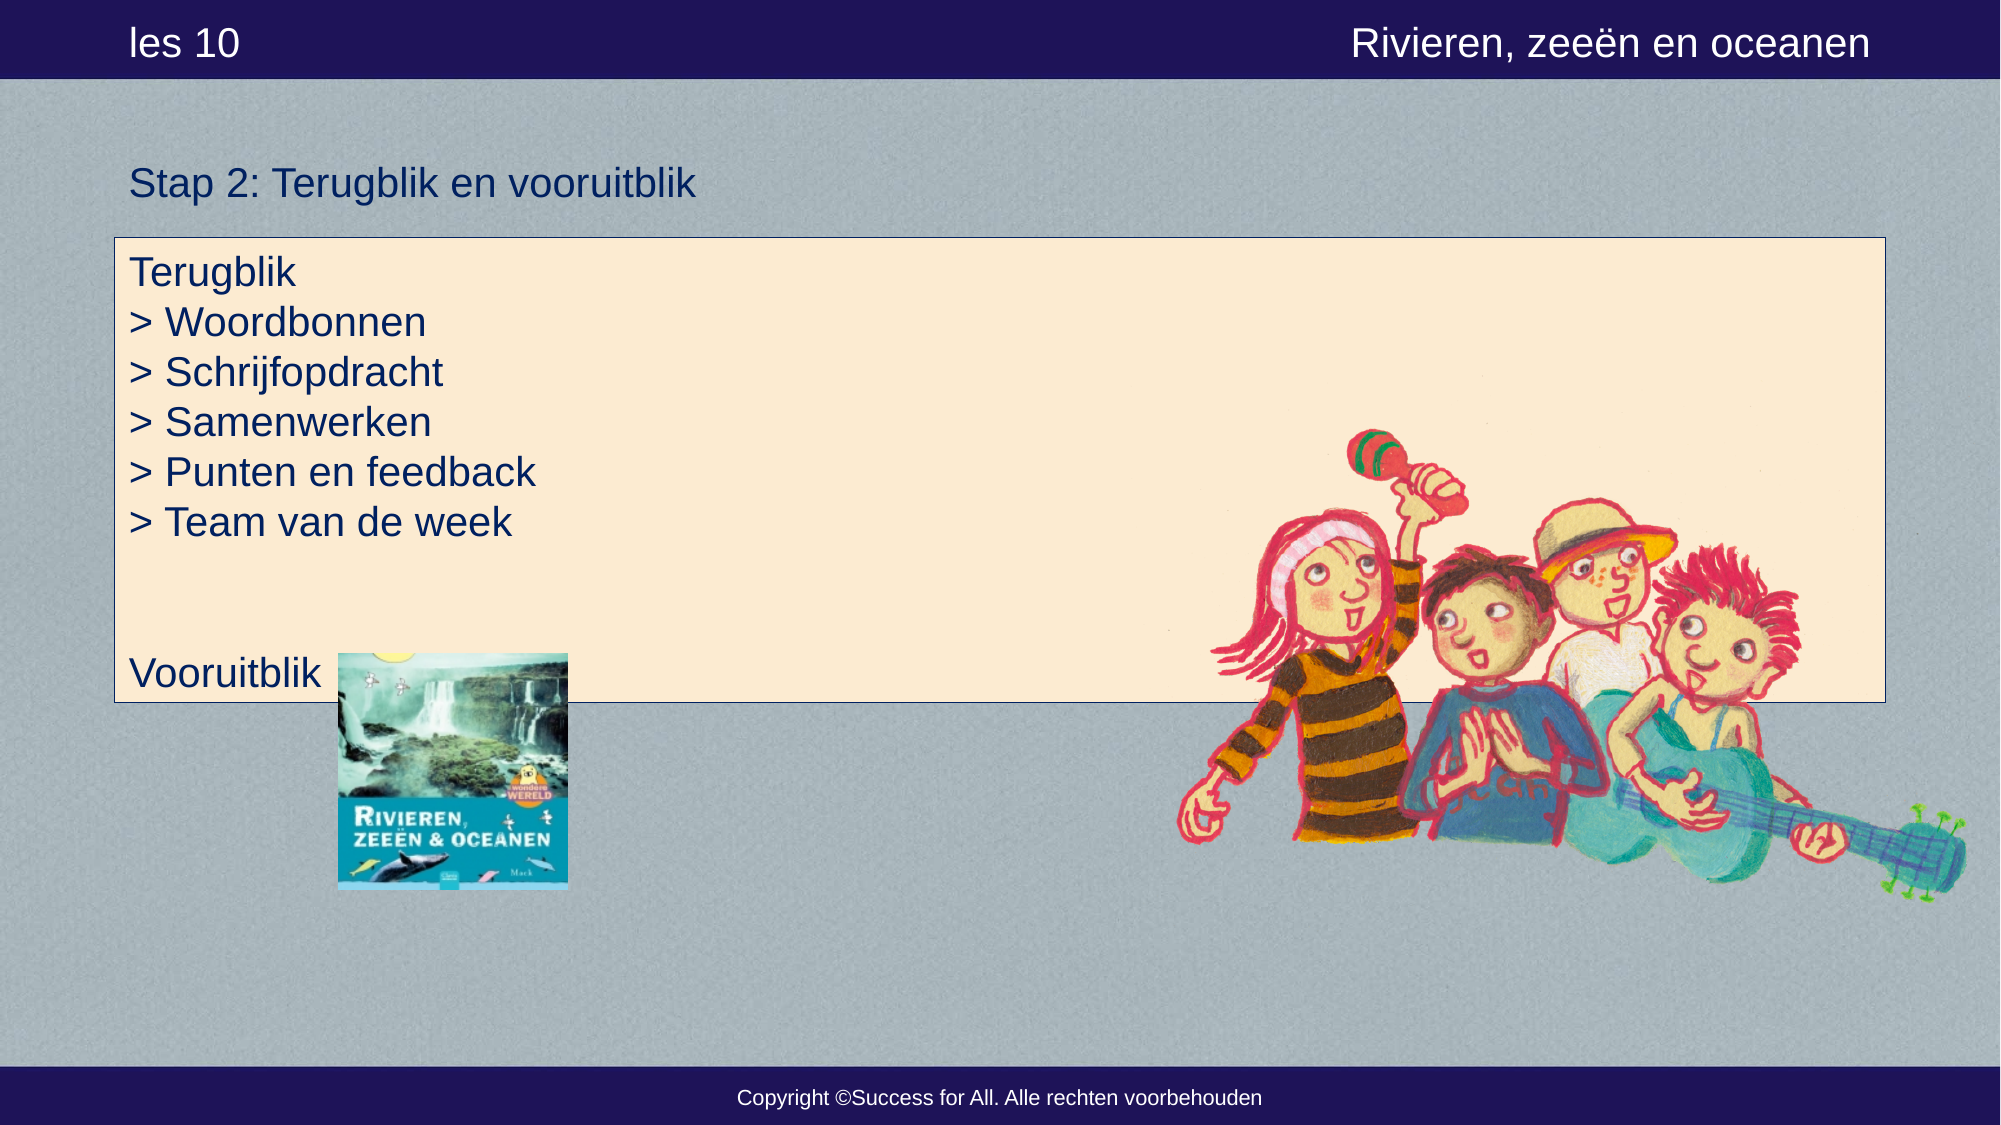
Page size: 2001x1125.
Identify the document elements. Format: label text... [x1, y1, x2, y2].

text_box Stap 2: Terugblik en vooruitblik [113, 148, 1635, 214]
text_box Terugblik > Woordbonnen > Schrijfopdracht > Samenwerken > Punten en feedback > Team van de week Vooruitblik [114, 237, 1886, 703]
text_box Rivieren, zeeën en oceanen [999, 8, 1886, 73]
picture [0, 0, 2001, 1125]
text_box les 10 [114, 8, 354, 73]
text_box Copyright ©Success for All. Alle rechten voorbehouden [0, 1076, 2000, 1125]
